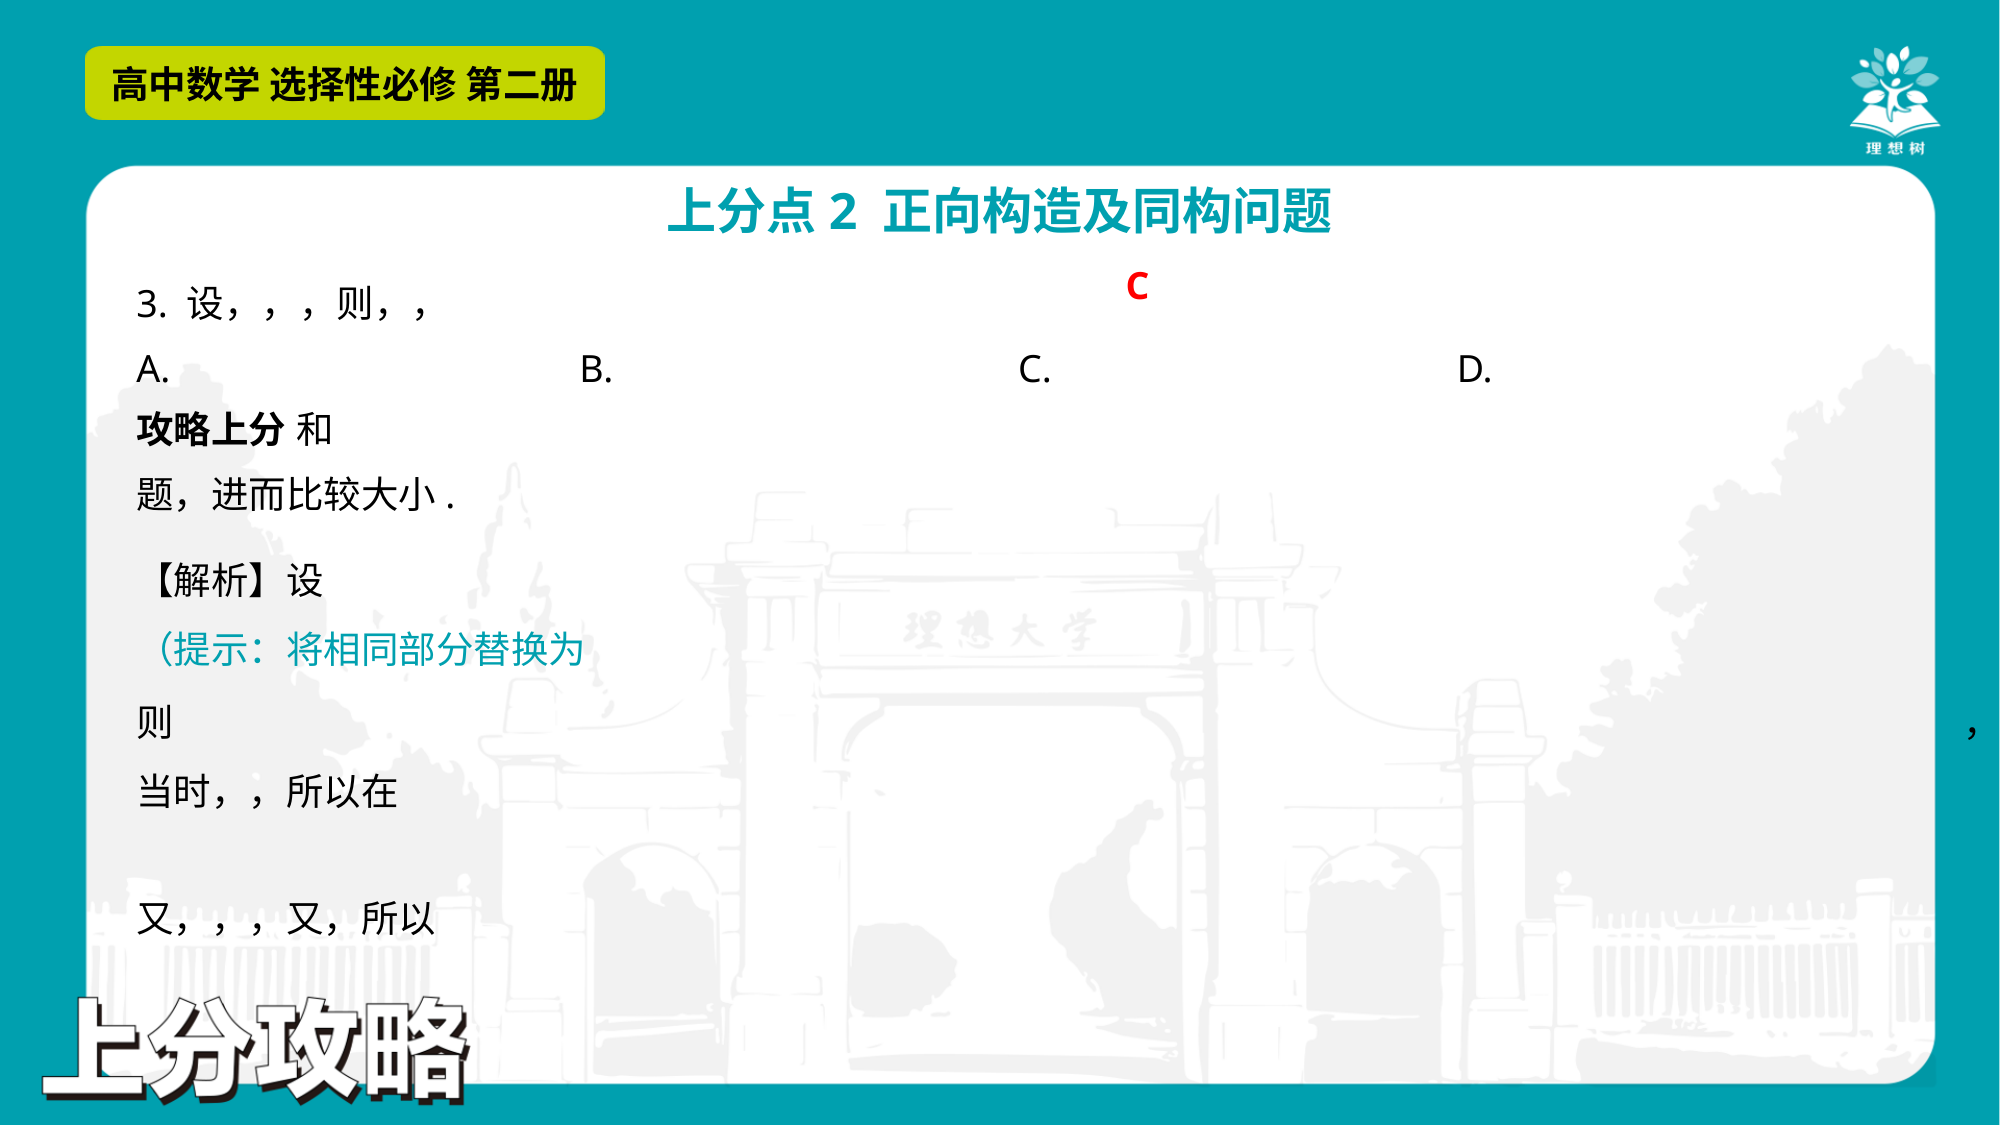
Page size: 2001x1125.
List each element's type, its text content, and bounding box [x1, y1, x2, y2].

text_box C [1110, 261, 1165, 306]
picture [0, 0, 2000, 1125]
